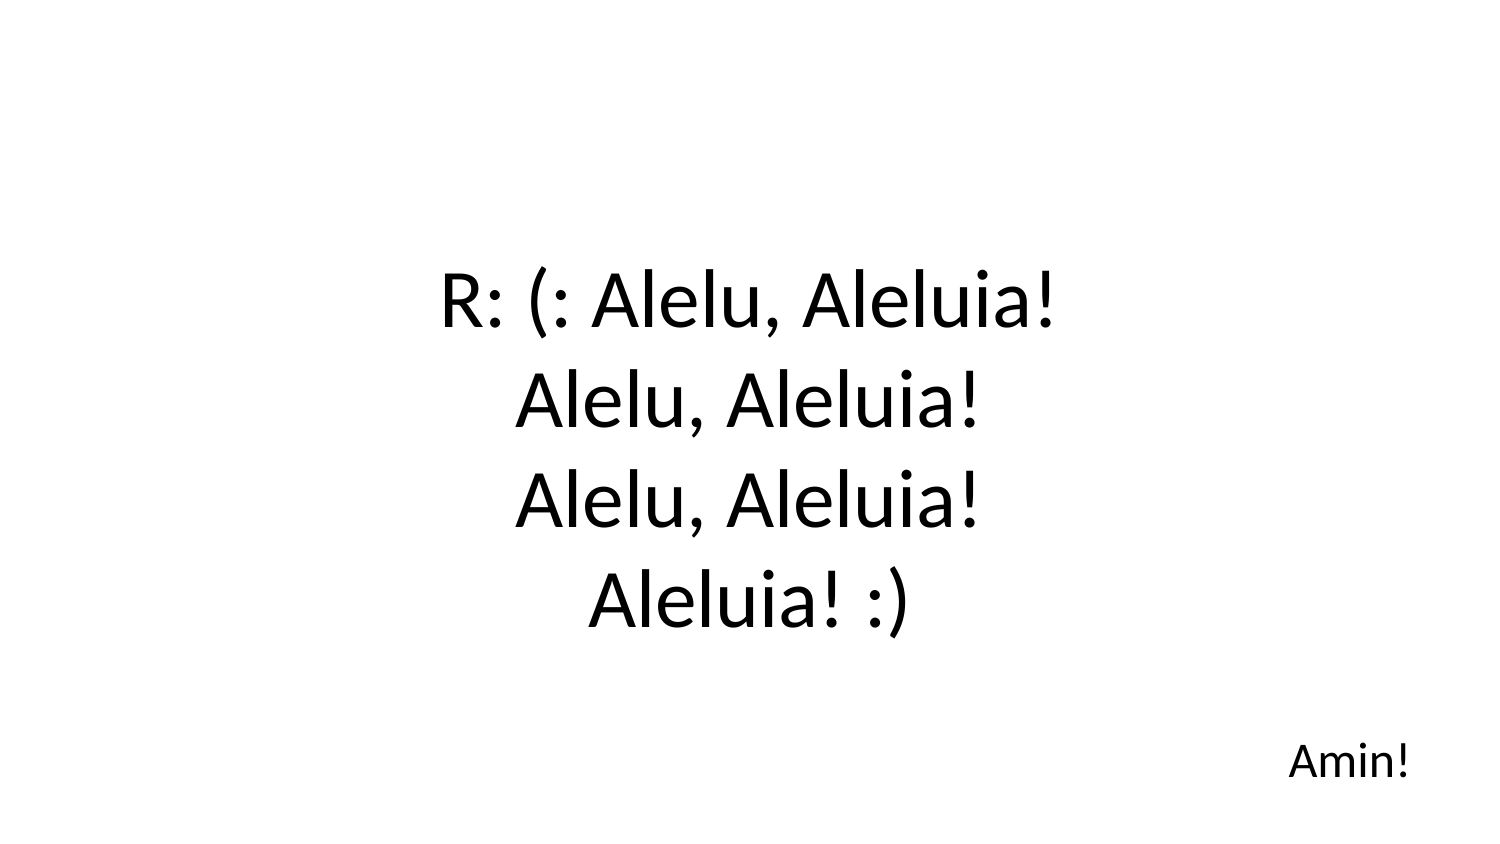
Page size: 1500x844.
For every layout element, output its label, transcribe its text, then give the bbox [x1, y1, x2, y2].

text_box R: (: Alelu, Aleluia! Alelu, Aleluia! Alelu, Aleluia! Aleluia! :) [424, 192, 1076, 652]
text_box Amin! [1273, 674, 1427, 795]
